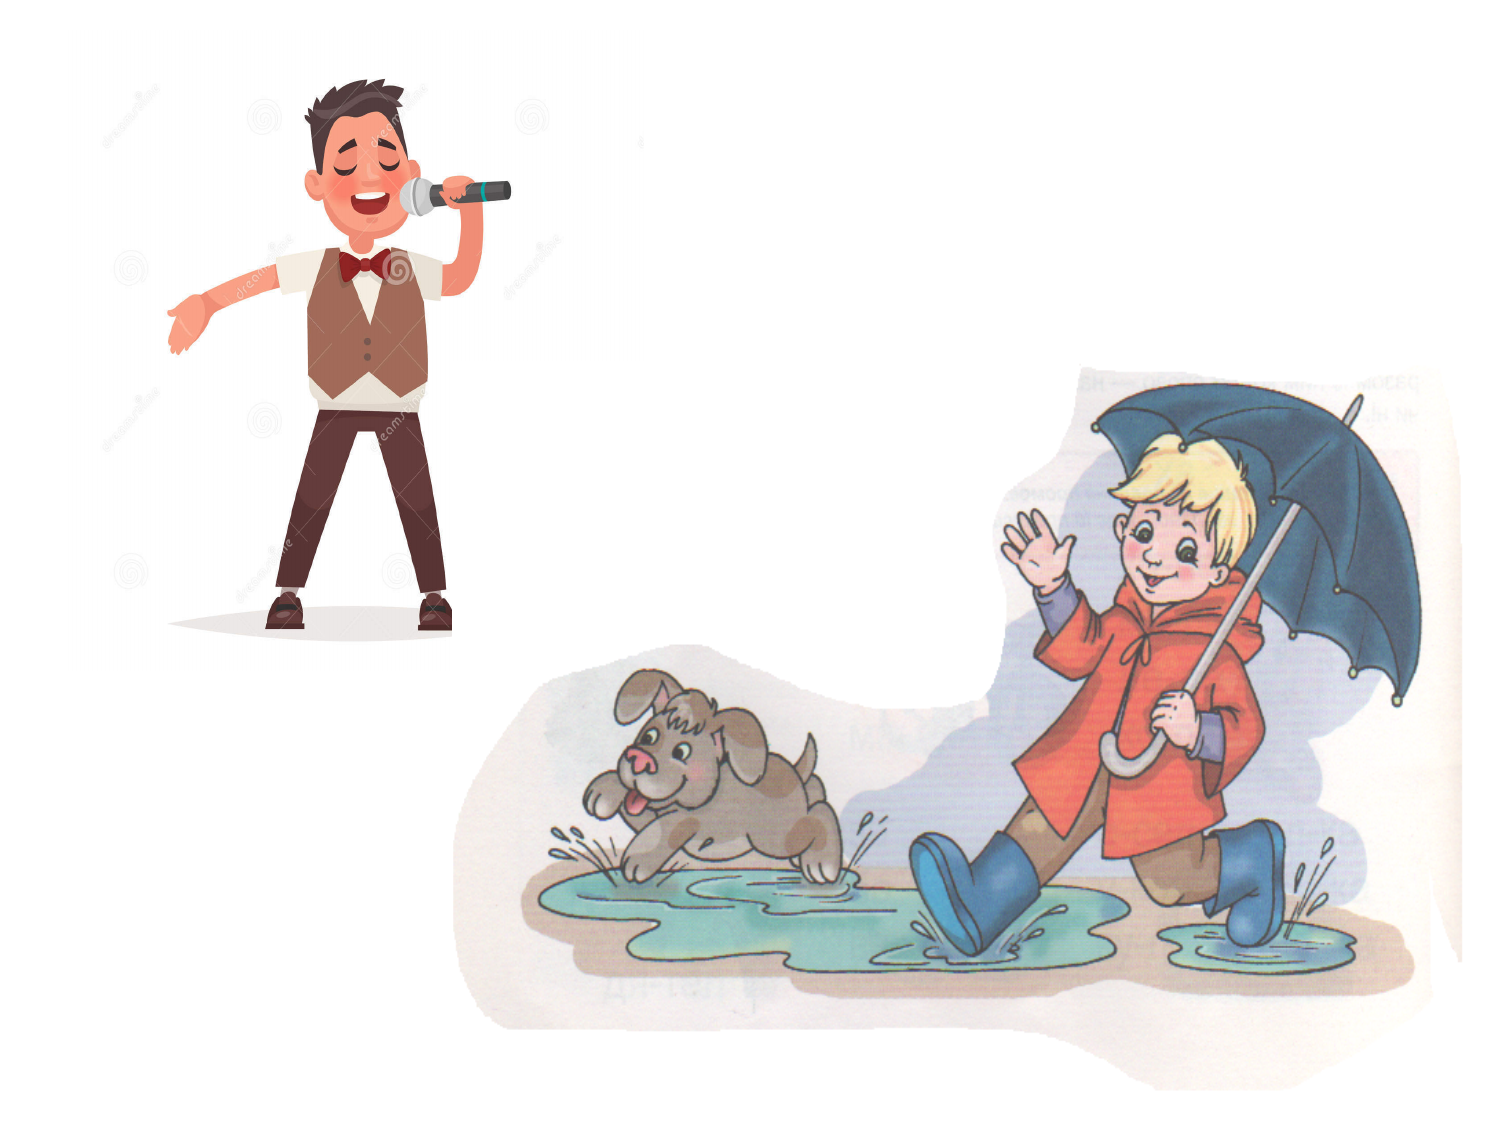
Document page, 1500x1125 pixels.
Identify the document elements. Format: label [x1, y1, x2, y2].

picture [64, 30, 1466, 1095]
